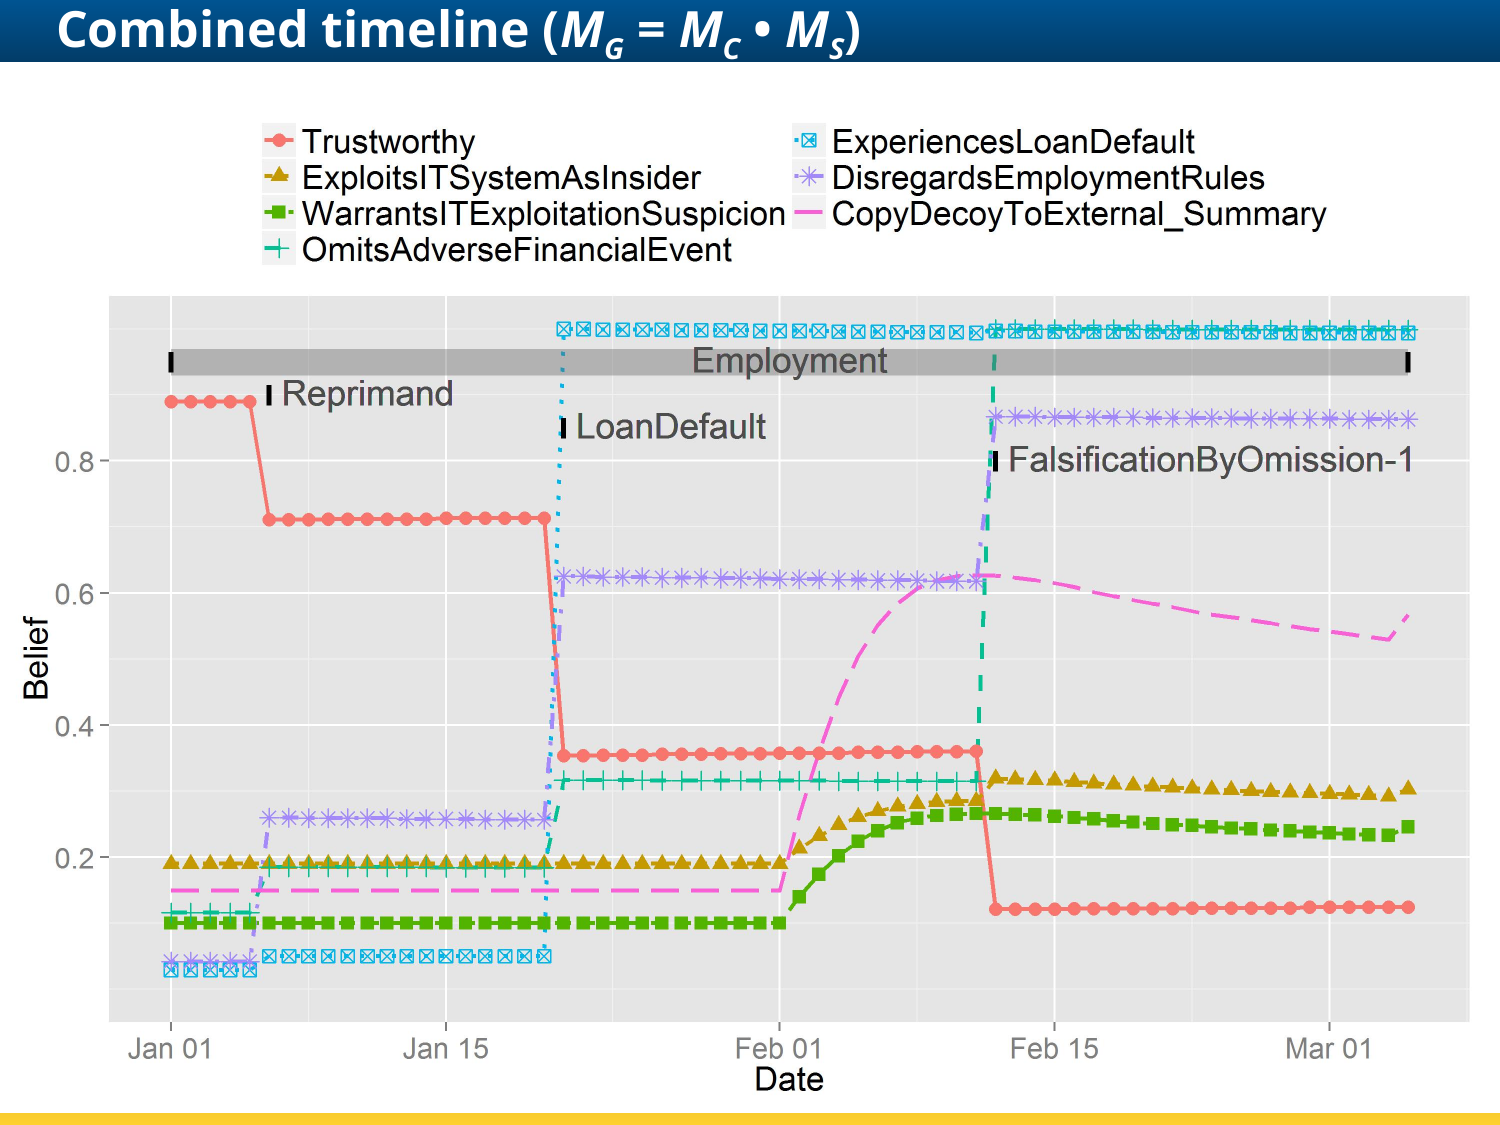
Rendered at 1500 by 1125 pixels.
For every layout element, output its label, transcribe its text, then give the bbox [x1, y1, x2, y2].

text_box Combined timeline (MG = MC • MS) [41, 0, 1462, 60]
picture [0, 62, 1500, 1113]
